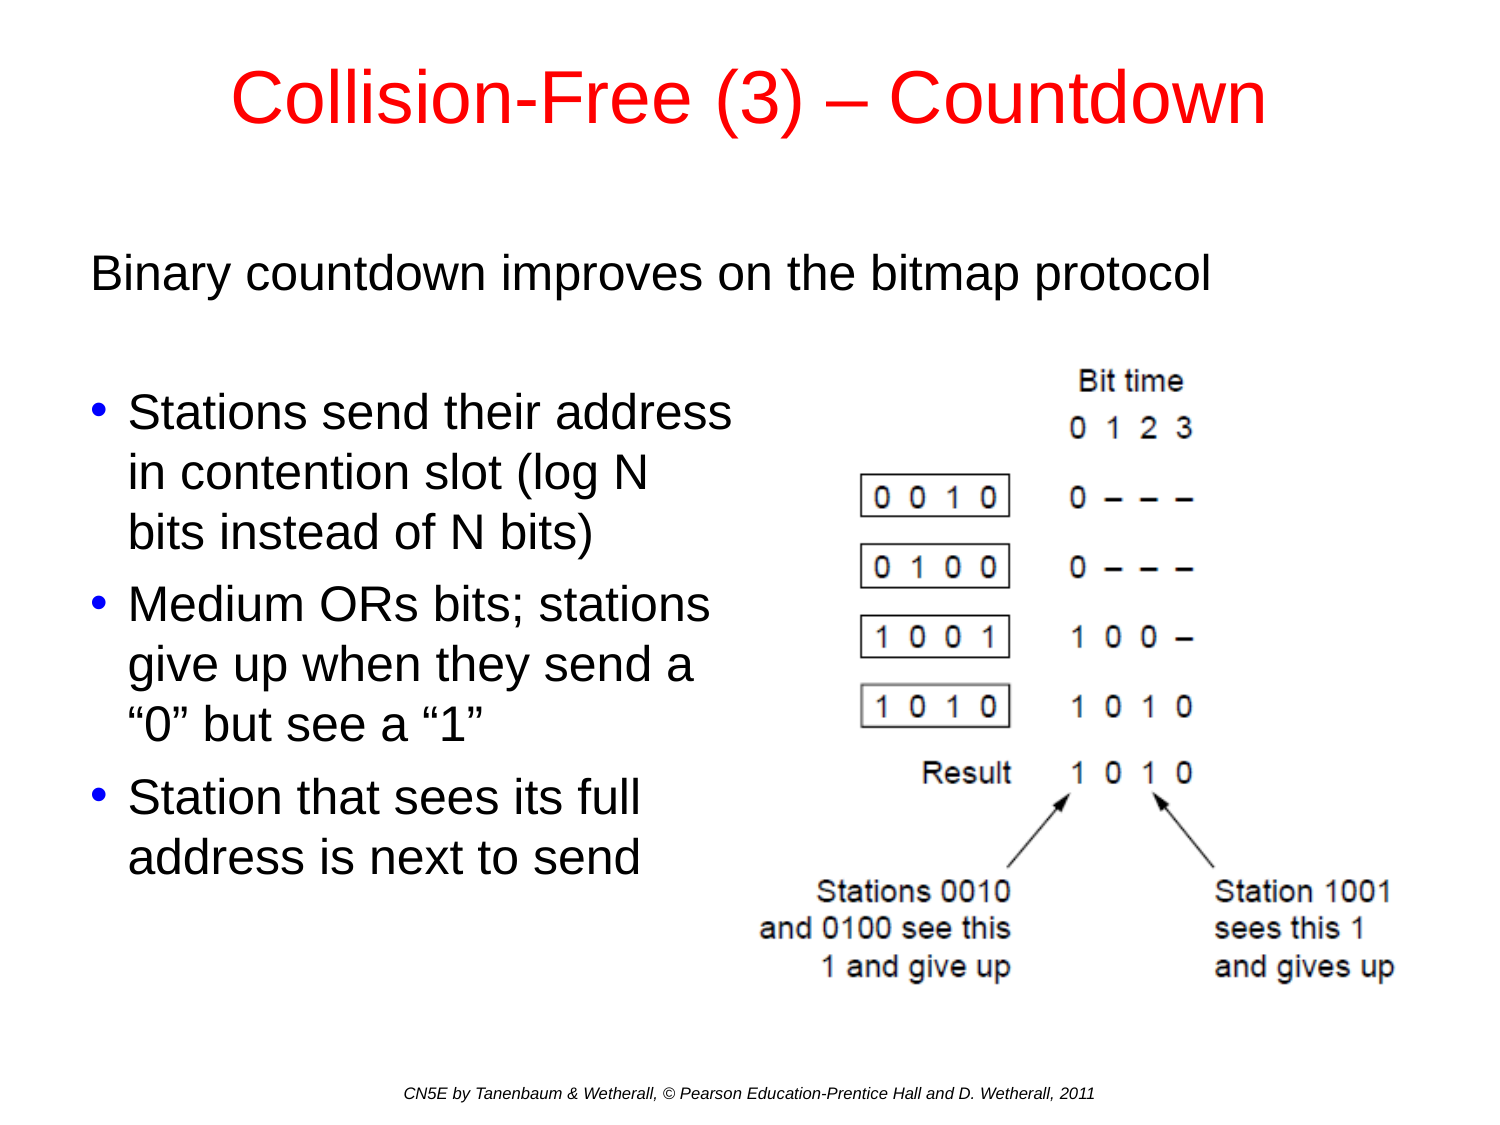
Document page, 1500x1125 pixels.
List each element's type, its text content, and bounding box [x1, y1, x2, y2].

title Collision-Free (3) – Countdown [0, 0, 1500, 188]
list Binary countdown improves on the bitmap protocol [74, 232, 1426, 371]
footer CN5E by Tanenbaum & Wetherall, © Pearson Education-Prentice Hall and D. Wetherall, 2011 [0, 1074, 1500, 1125]
list Stations send their address in contention slot (log N bits instead of N bits) Medium ORs bits; stations give up when they send a “0” but see a “1” Station that sees its full address is next to send [74, 371, 750, 987]
picture [755, 338, 1425, 1021]
